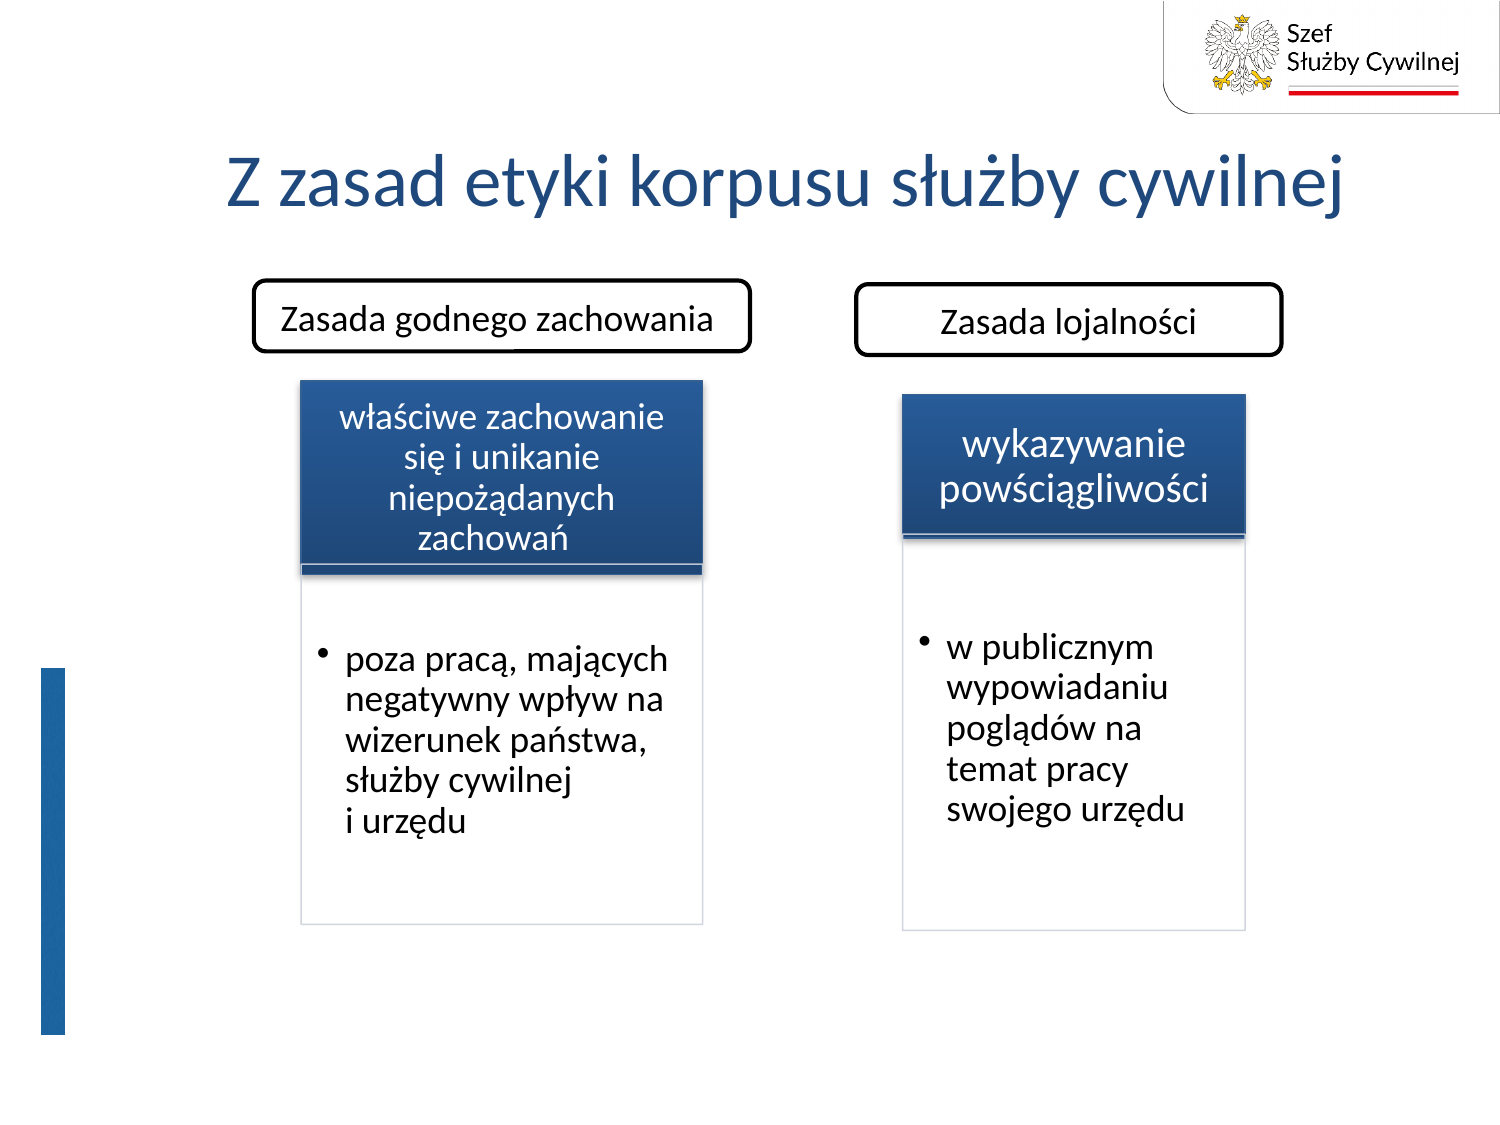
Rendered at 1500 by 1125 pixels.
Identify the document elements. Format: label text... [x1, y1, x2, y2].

title Z zasad etyki korpusu służby cywilnej [135, 123, 1438, 249]
picture [1163, 0, 1500, 114]
text_box Zasada lojalności [854, 282, 1284, 358]
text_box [300, 380, 703, 925]
text_box Zasada godnego zachowania [251, 278, 753, 354]
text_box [902, 386, 1246, 931]
picture [41, 668, 65, 1035]
